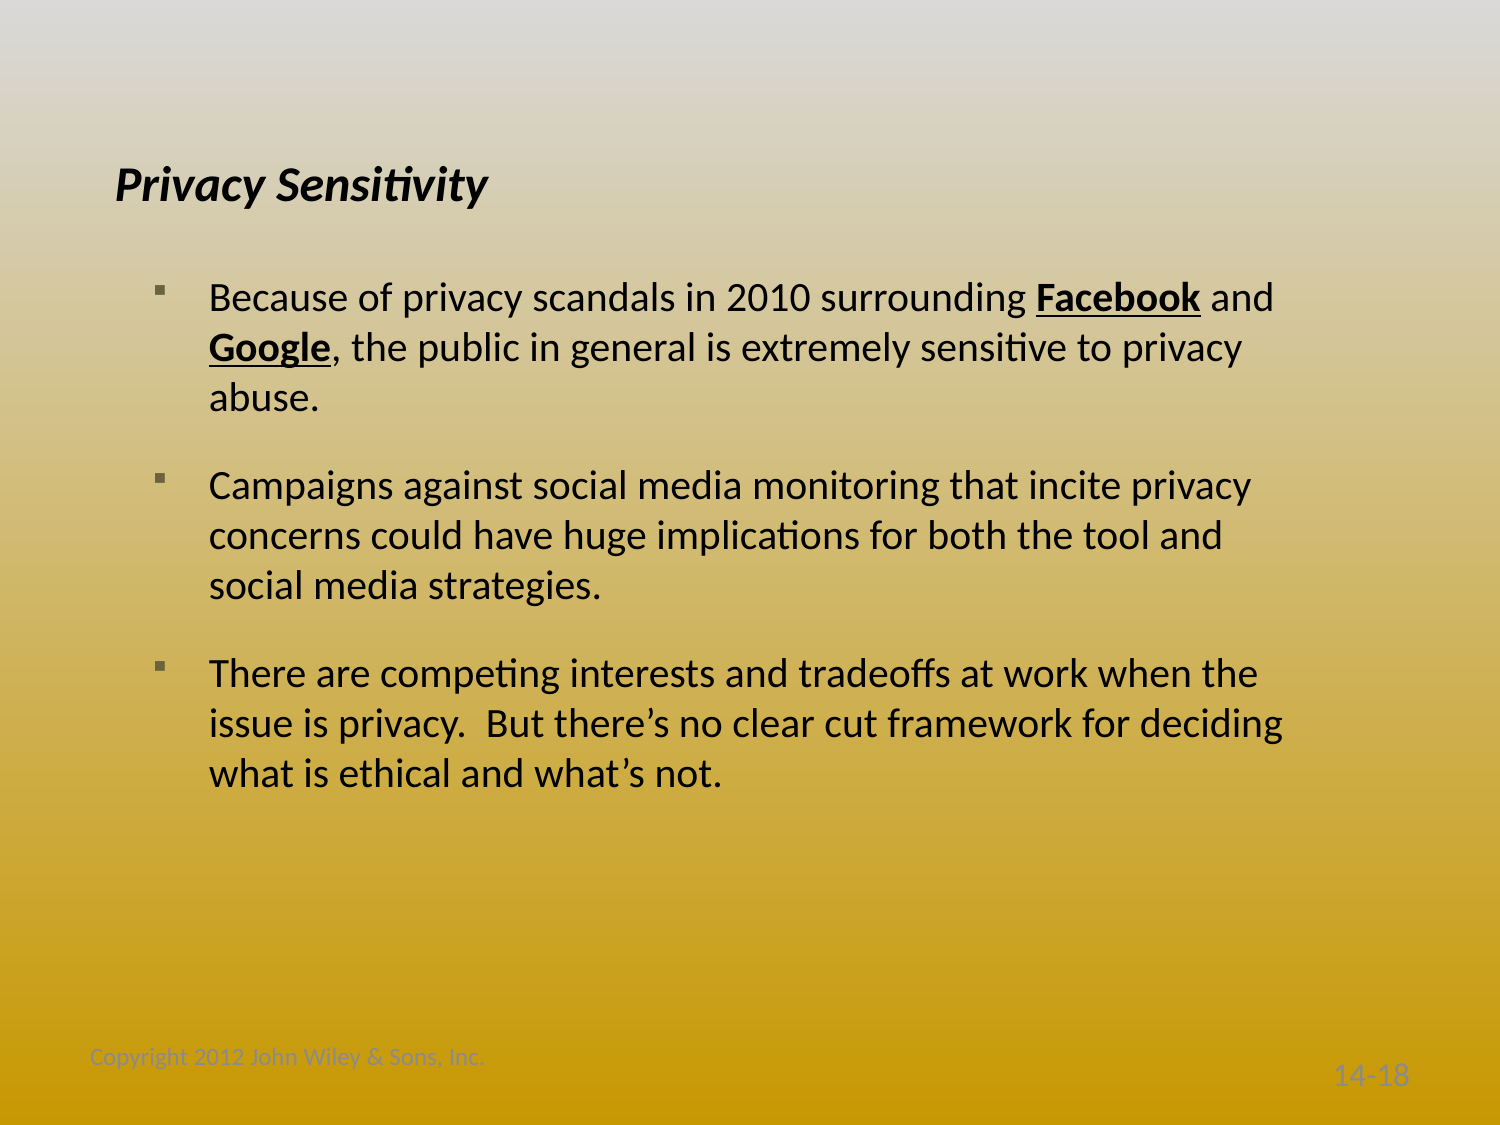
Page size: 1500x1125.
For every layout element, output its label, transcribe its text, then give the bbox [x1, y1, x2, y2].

list Because of privacy scandals in 2010 surrounding Facebook and Google, the public in general is extremely sensitive to privacy abuse. Campaigns against social media monitoring that incite privacy concerns could have huge implications for both the tool and social media strategies. There are competing interests and tradeoffs at work when the issue is privacy. But there’s no clear cut framework for deciding what is ethical and what’s not. [137, 262, 1300, 1005]
slide_number 14-18 [1074, 1042, 1425, 1103]
footer Copyright 2012 John Wiley & Sons, Inc. [75, 1025, 550, 1085]
title Privacy Sensitivity [99, 87, 1425, 275]
